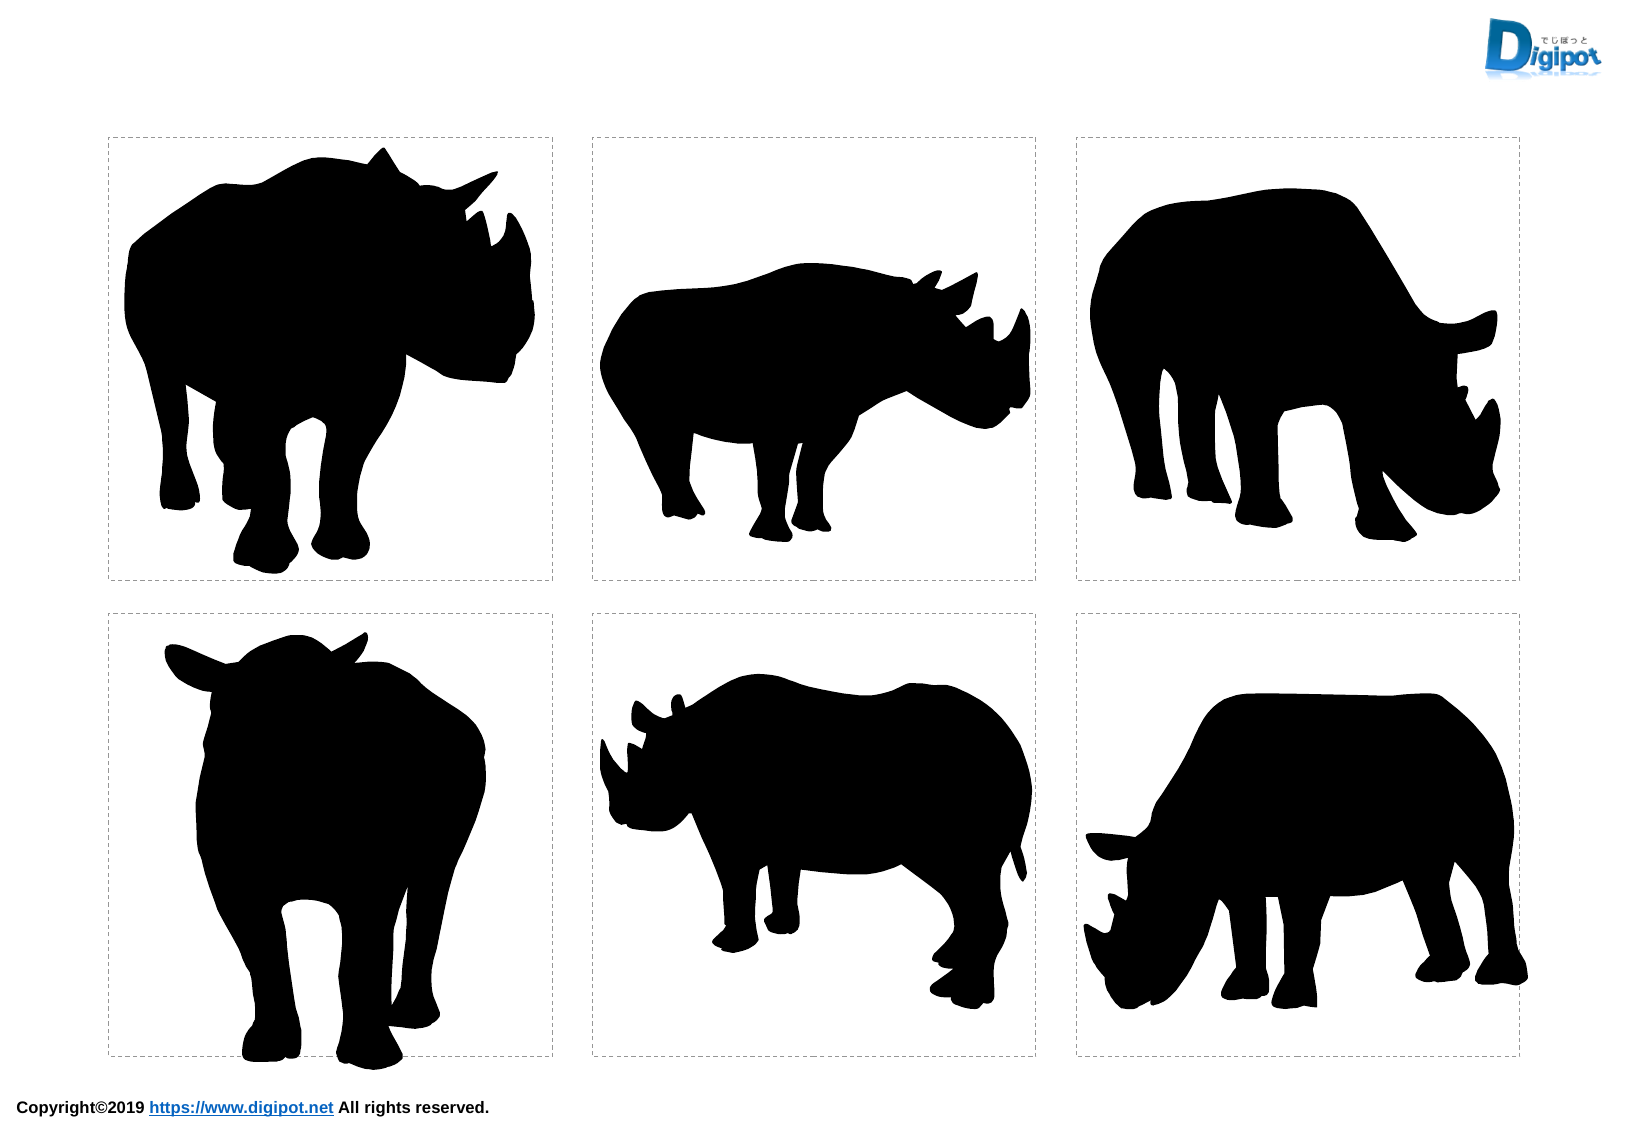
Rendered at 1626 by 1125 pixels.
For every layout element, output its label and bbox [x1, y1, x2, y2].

text_box [1090, 188, 1501, 542]
picture [1485, 18, 1602, 82]
text_box [600, 263, 1031, 542]
text_box [124, 147, 535, 574]
text_box [1083, 693, 1528, 1010]
text_box [164, 632, 486, 1070]
text_box [600, 673, 1033, 1010]
